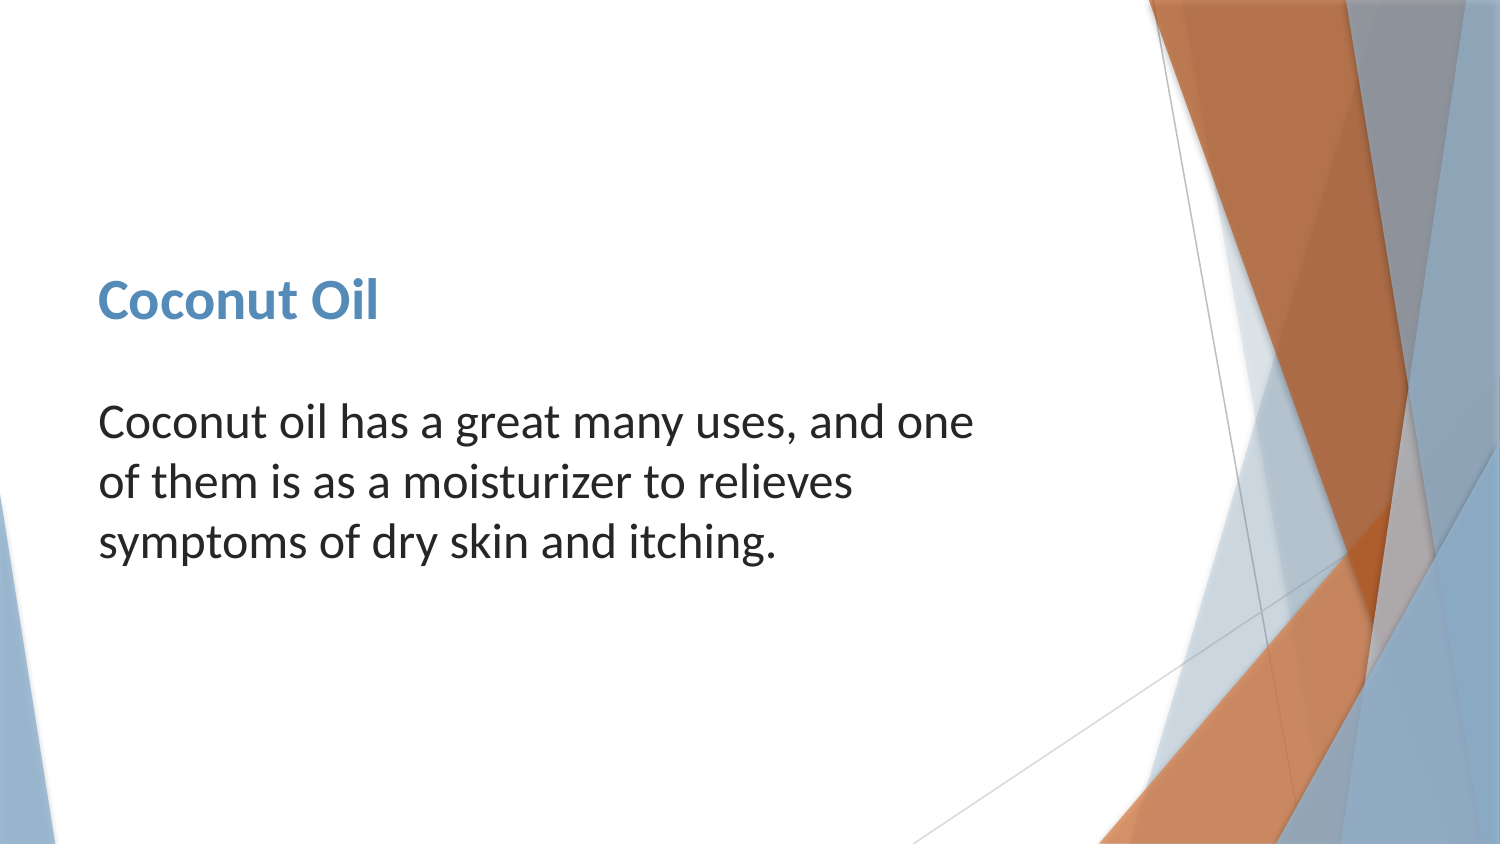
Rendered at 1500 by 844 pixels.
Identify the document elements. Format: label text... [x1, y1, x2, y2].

list Coconut oil has a great many uses, and one of them is as a moisturizer to relieves symptoms of dry skin and itching. [83, 381, 998, 623]
title Coconut Oil [83, 254, 1141, 341]
